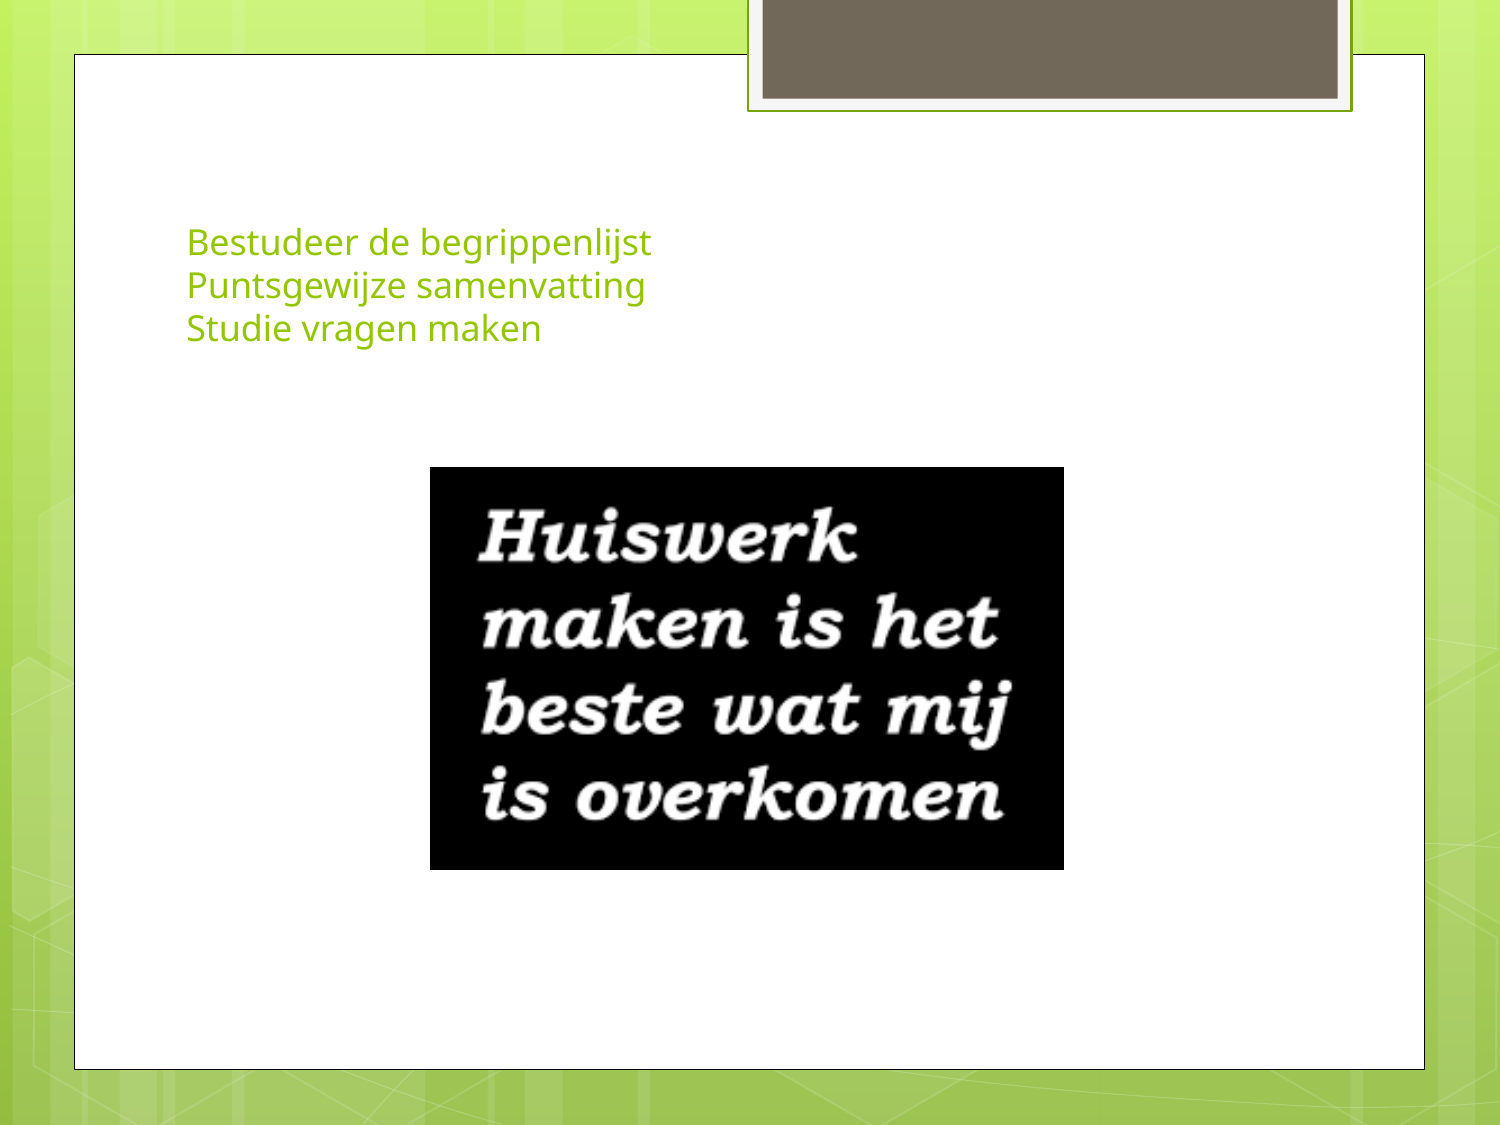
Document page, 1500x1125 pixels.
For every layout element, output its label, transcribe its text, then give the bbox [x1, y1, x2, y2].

title Bestudeer de begrippenlijst Puntsgewijze samenvatting Studie vragen maken [171, 168, 1324, 357]
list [430, 467, 1064, 870]
